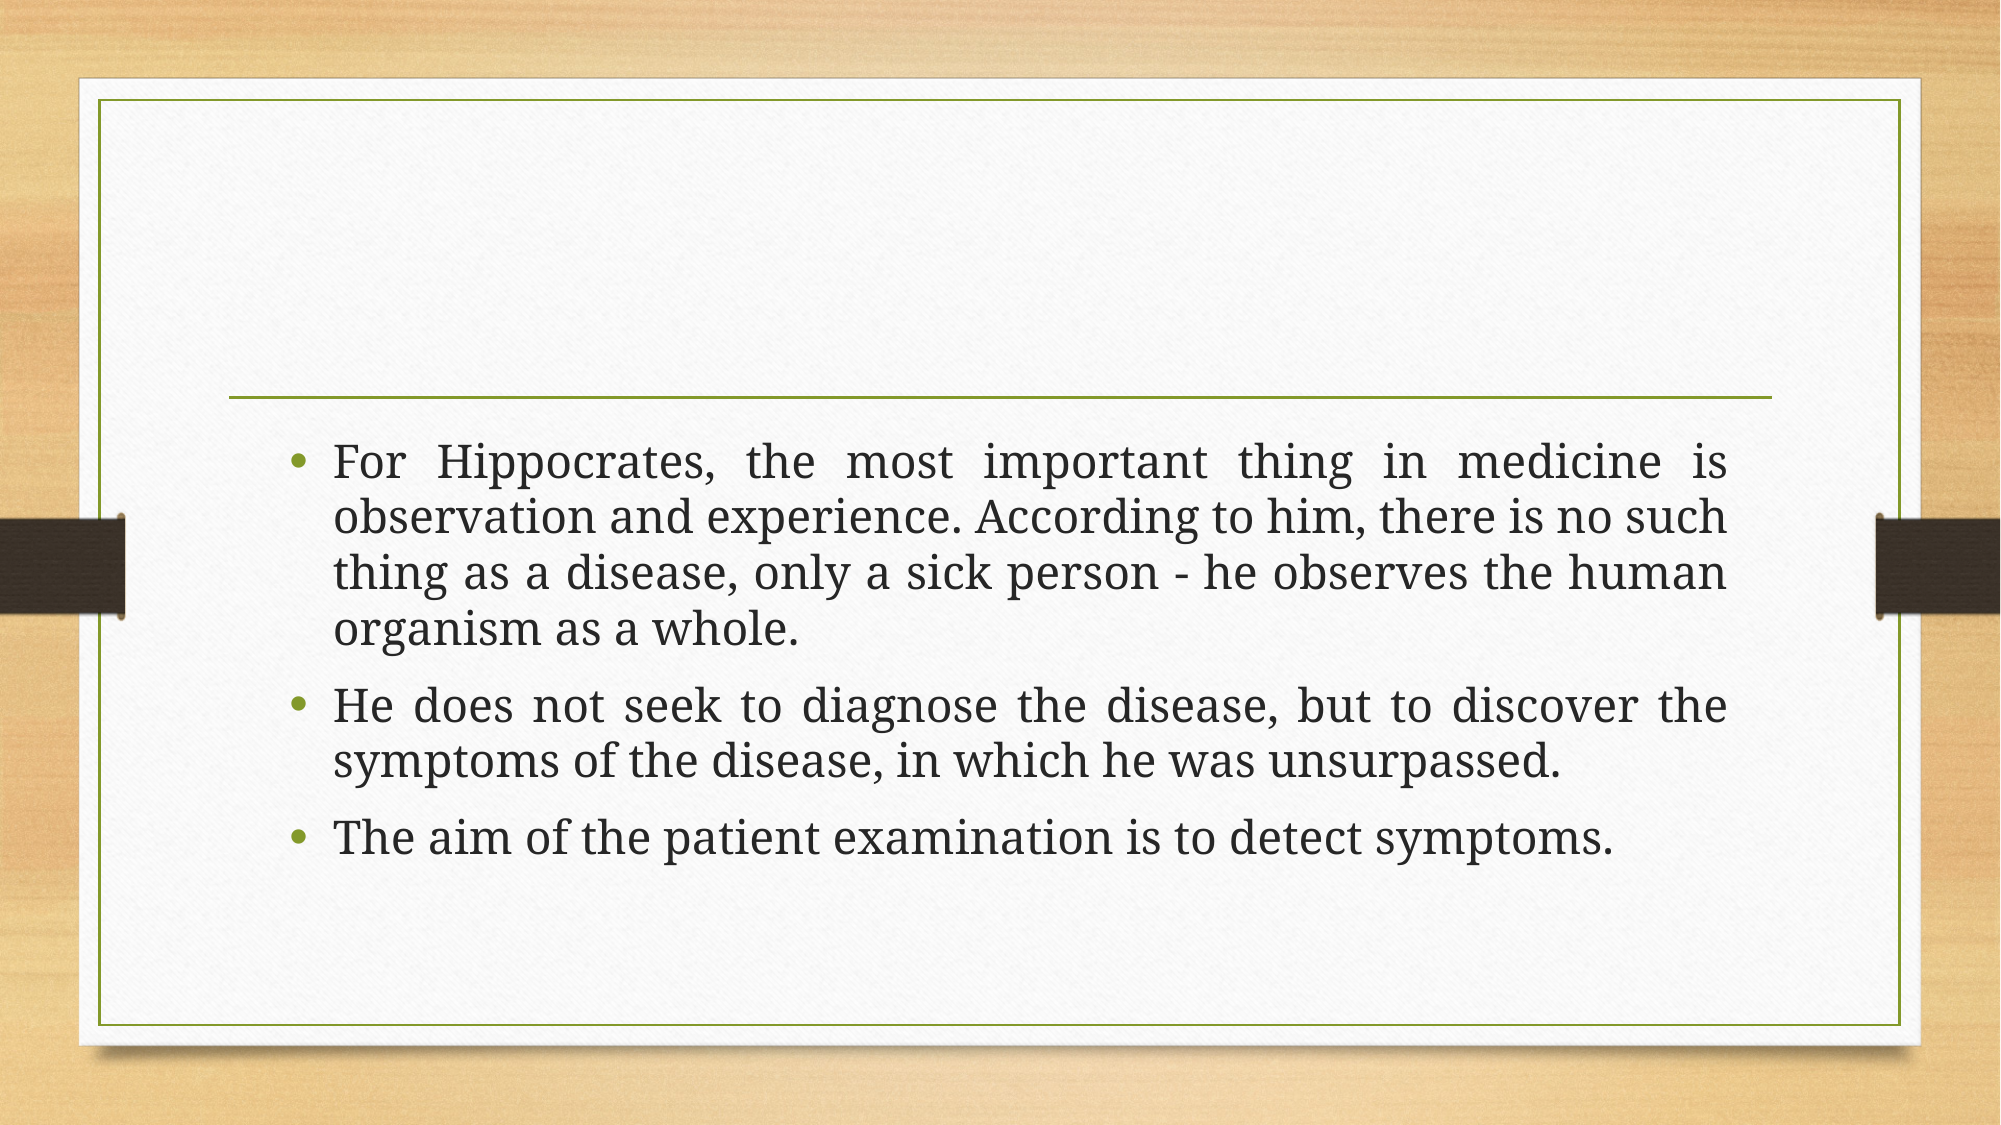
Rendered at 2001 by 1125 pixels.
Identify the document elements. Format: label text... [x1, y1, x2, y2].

picture [0, 0, 2001, 1125]
list For Hippocrates, the most important thing in medicine is observation and experience. According to him, there is no such thing as a disease, only a sick person - he observes the human organism as a whole. He does not seek to diagnose the disease, but to discover the symptoms of the disease, in which he was unsurpassed. The aim of the patient examination is to detect symptoms. [274, 424, 1745, 877]
